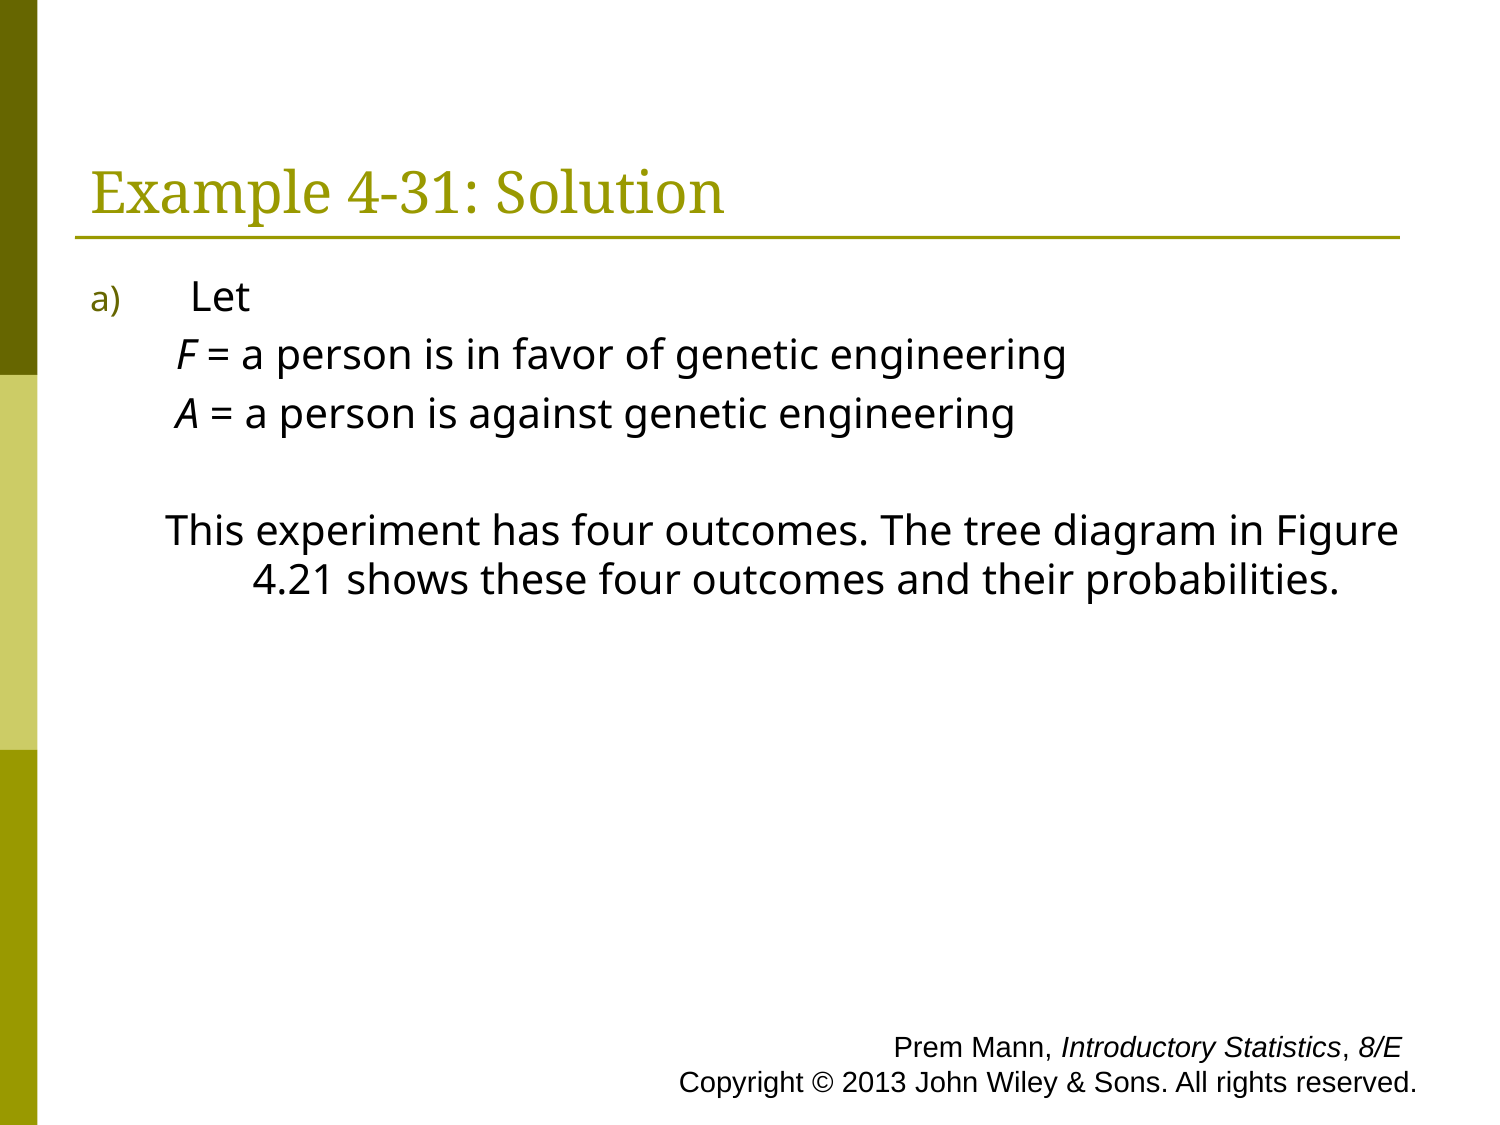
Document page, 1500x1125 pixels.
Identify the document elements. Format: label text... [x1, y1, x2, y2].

title Example 4-31: Solution [75, 45, 1425, 233]
text_box Prem Mann, Introductory Statistics, 8/E Copyright © 2013 John Wiley & Sons. All rights reserved. [664, 1020, 1449, 1106]
list Let F = a person is in favor of genetic engineering A = a person is against genetic engineering This experiment has four outcomes. The tree diagram in Figure 4.21 shows these four outcomes and their probabilities. [75, 262, 1468, 938]
